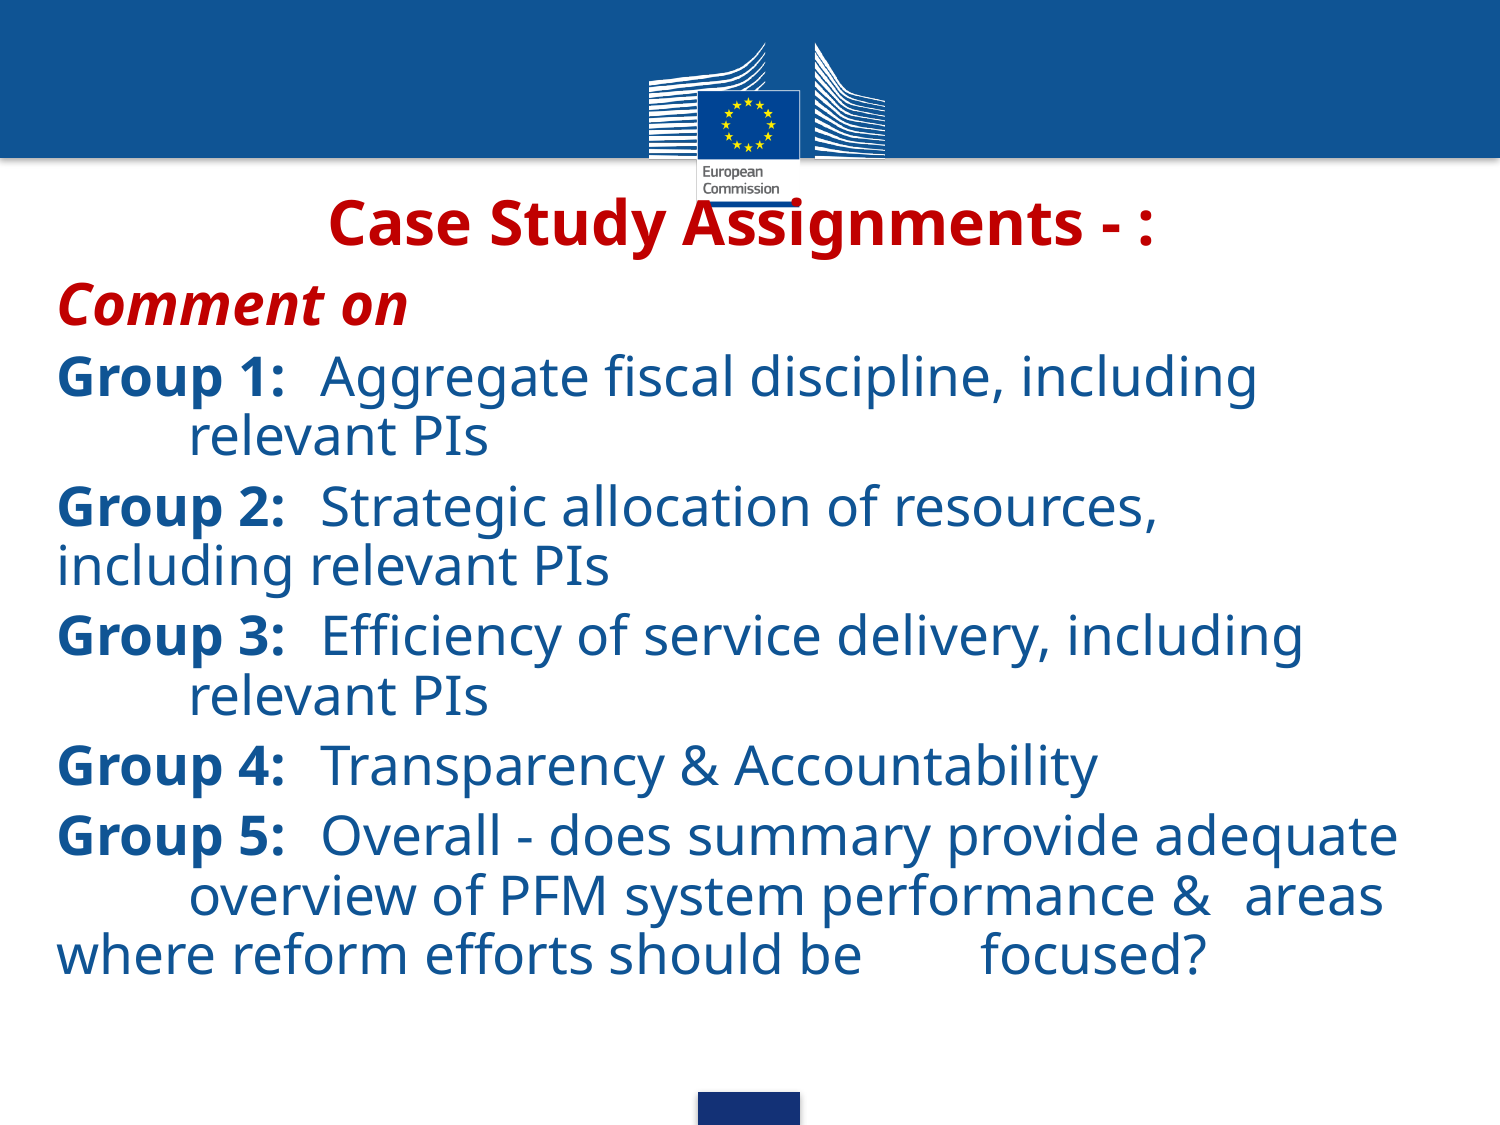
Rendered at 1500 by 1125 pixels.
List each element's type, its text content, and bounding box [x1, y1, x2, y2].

list Comment on Group 1: Aggregate fiscal discipline, including relevant PIs Group 2: Strategic allocation of resources, including relevant PIs Group 3: Efficiency of service delivery, including relevant PIs Group 4: Transparency & Accountability Group 5: Overall - does summary provide adequate overview of PFM system performance & areas where reform efforts should be focused? [41, 267, 1424, 1059]
picture [649, 42, 885, 149]
title Case Study Assignments - : [0, 149, 1500, 291]
